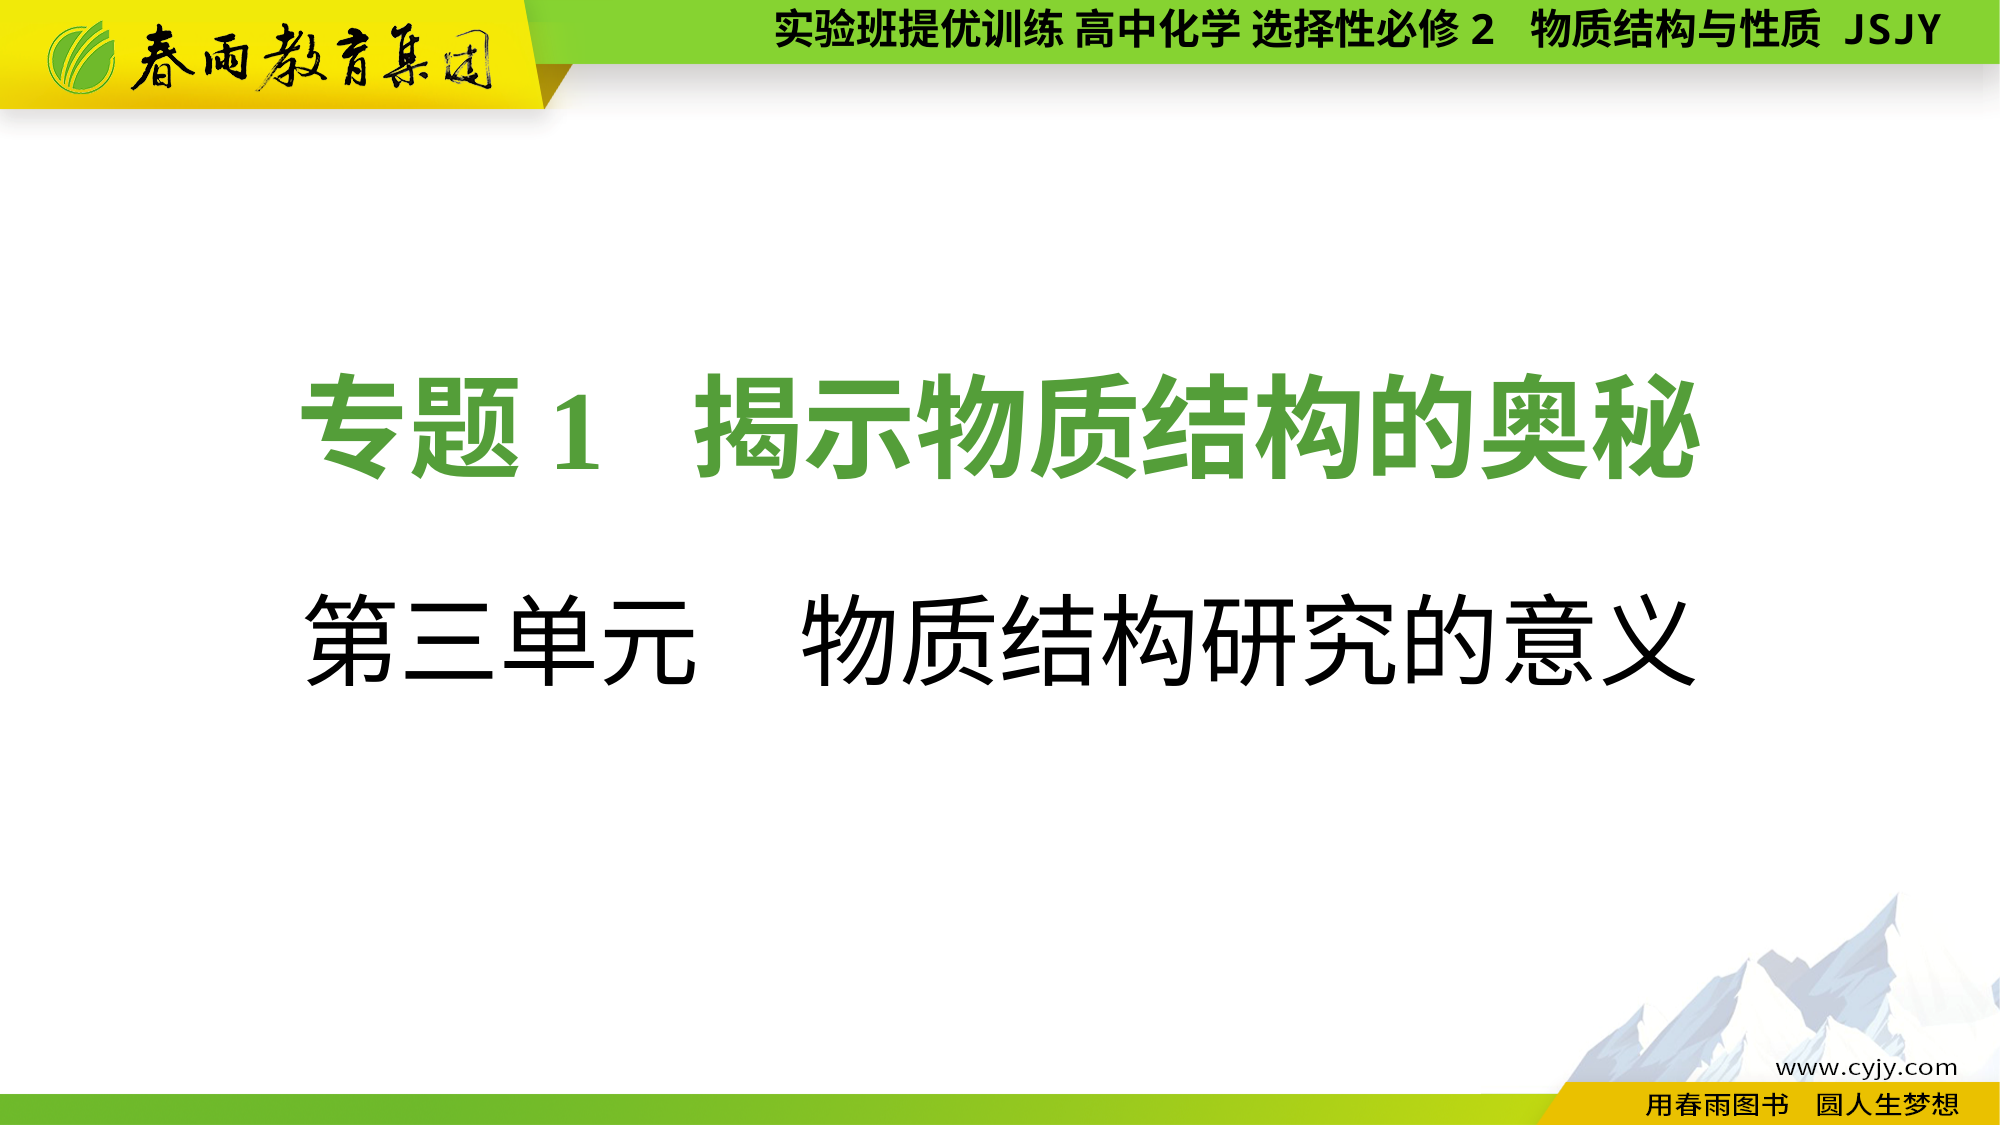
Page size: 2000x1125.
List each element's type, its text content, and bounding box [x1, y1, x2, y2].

picture [0, 0, 2000, 1125]
text_box 专题1 揭示物质结构的奥秘 [54, 282, 1946, 500]
text_box 第三单元 物质结构研究的意义 [54, 511, 1946, 706]
